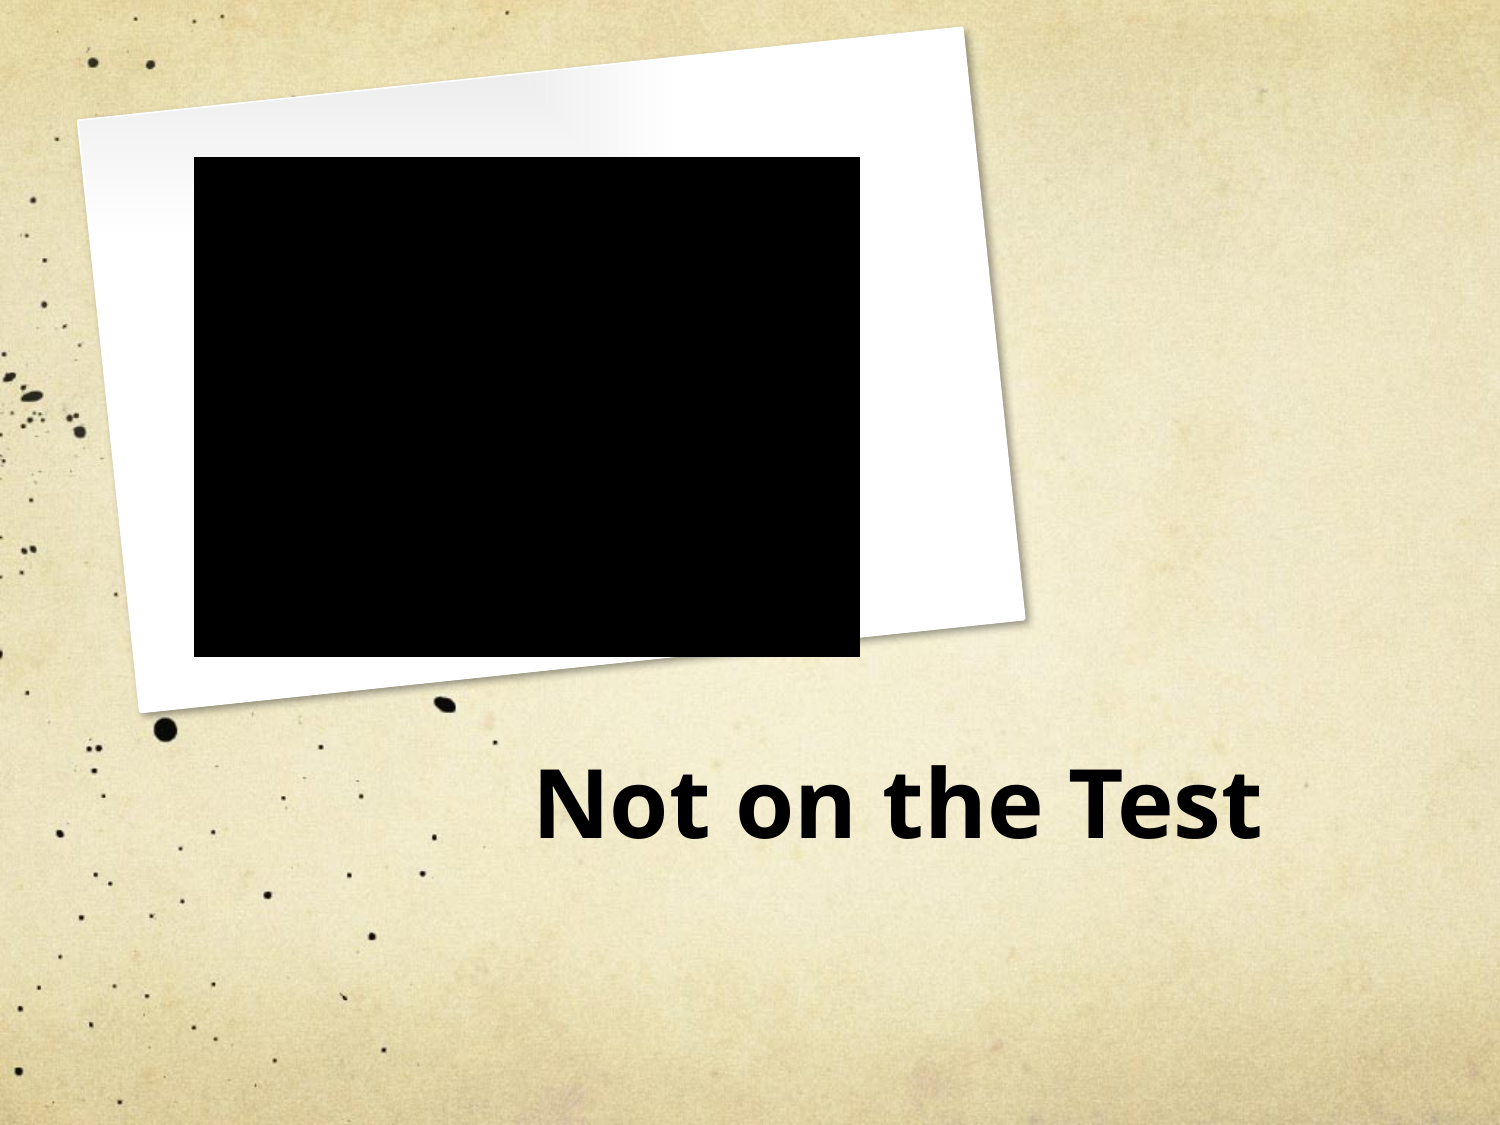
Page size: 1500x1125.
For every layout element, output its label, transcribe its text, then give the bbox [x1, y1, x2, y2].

title Not on the Test [516, 667, 1427, 859]
picture [0, 0, 1500, 1125]
